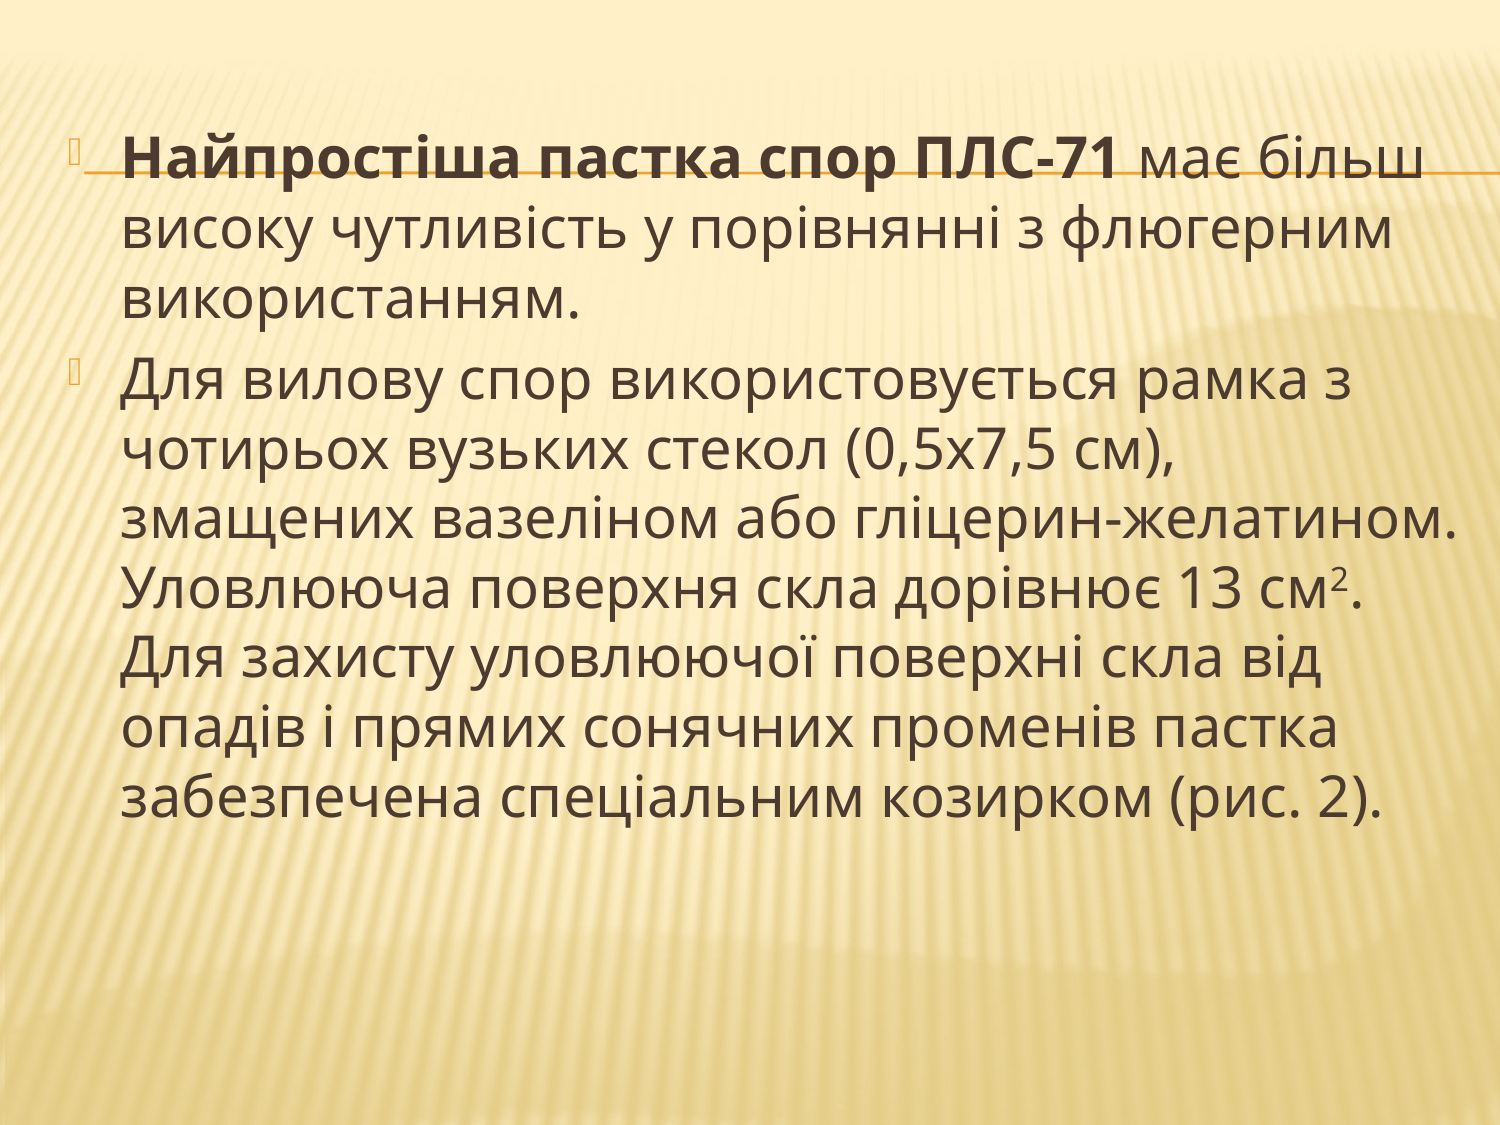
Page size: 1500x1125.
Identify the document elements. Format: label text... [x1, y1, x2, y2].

list Найпростіша пастка спор ПЛС-71 має більш високу чутливість у порівнянні з флюгерним використанням. Для вилову спор використовується рамка з чотирьох вузьких стекол (0,5x7,5 см), змащених вазеліном або гліцерин-желатином. Уловлююча поверхня скла дорівнює 13 см2. Для захисту уловлюючої поверхні скла від опадів і прямих сонячних променів пастка забезпечена спеціальним козирком (рис. 2). [53, 113, 1479, 857]
